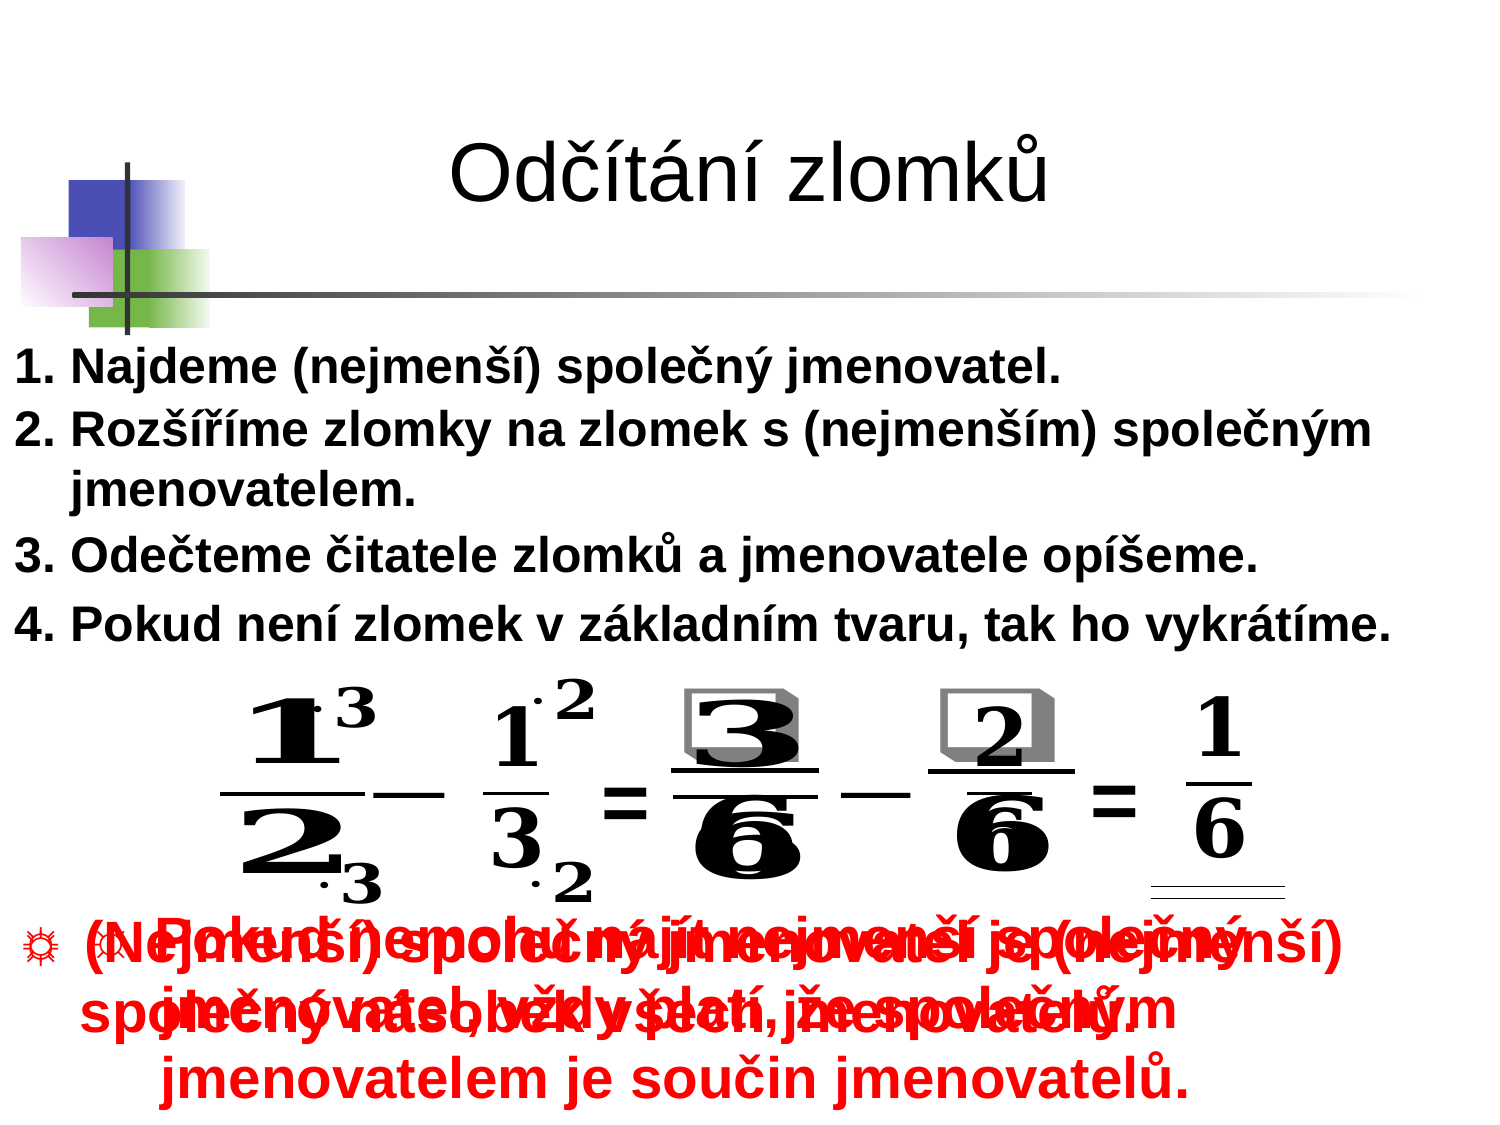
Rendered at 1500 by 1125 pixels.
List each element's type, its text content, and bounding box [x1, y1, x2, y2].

text_box = [586, 740, 662, 856]
text_box ☼ ☼ Pokud nemohu najít nejmenší společný jmenovatel, vždy platí, že společným jmenovatelem je součin jmenovatelů. [0, 885, 1500, 1125]
text_box 1. Najdeme (nejmenší) společný jmenovatel. [0, 324, 1500, 395]
text_box 4. Pokud není zlomek v základním tvaru, tak ho vykrátíme. [0, 584, 1500, 658]
text_box Odčítání zlomků [196, 110, 1304, 226]
text_box 3. Odečteme čitatele zlomků a jmenovatele opíšeme. [0, 519, 1500, 584]
text_box = [1076, 738, 1151, 854]
text_box 2. Rozšíříme zlomky na zlomek s (nejmenším) společným jmenovatelem. [0, 395, 1500, 517]
